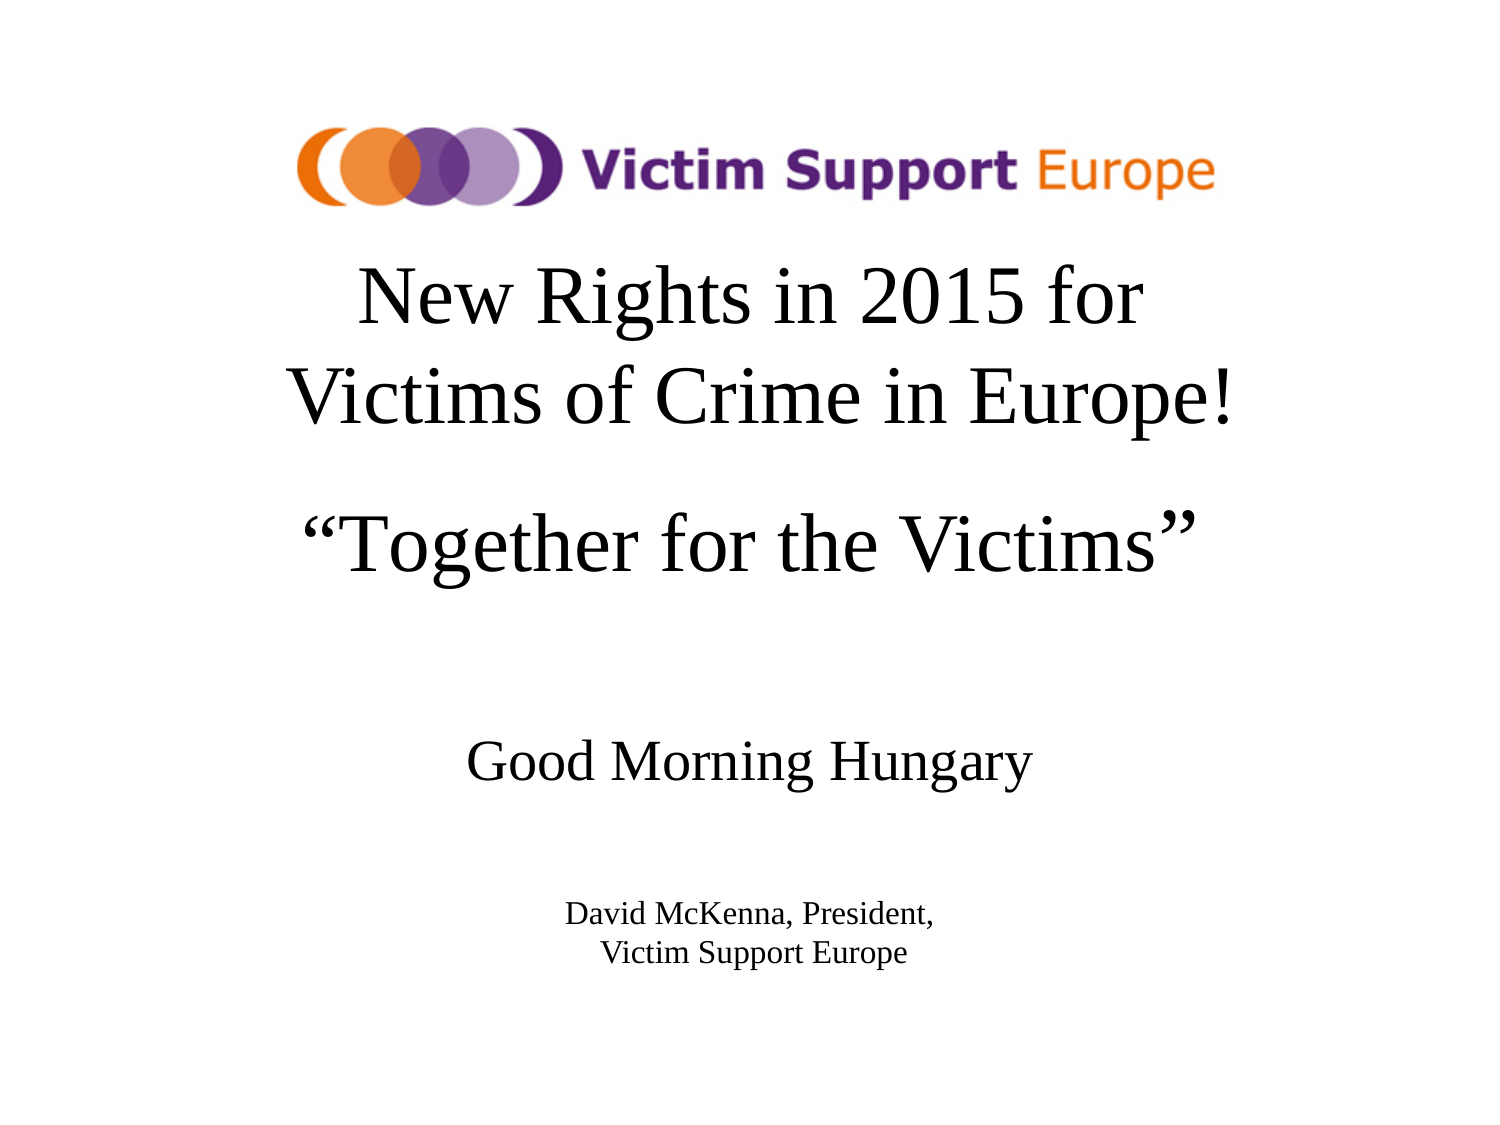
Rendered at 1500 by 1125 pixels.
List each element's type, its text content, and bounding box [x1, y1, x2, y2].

title New Rights in 2015 for Victims of Crime in Europe! “Together for the Victims” [135, 302, 1388, 528]
picture [206, 77, 1306, 256]
subtitle Good Morning Hungary David McKenna, President, Victim Support Europe [224, 727, 1276, 988]
